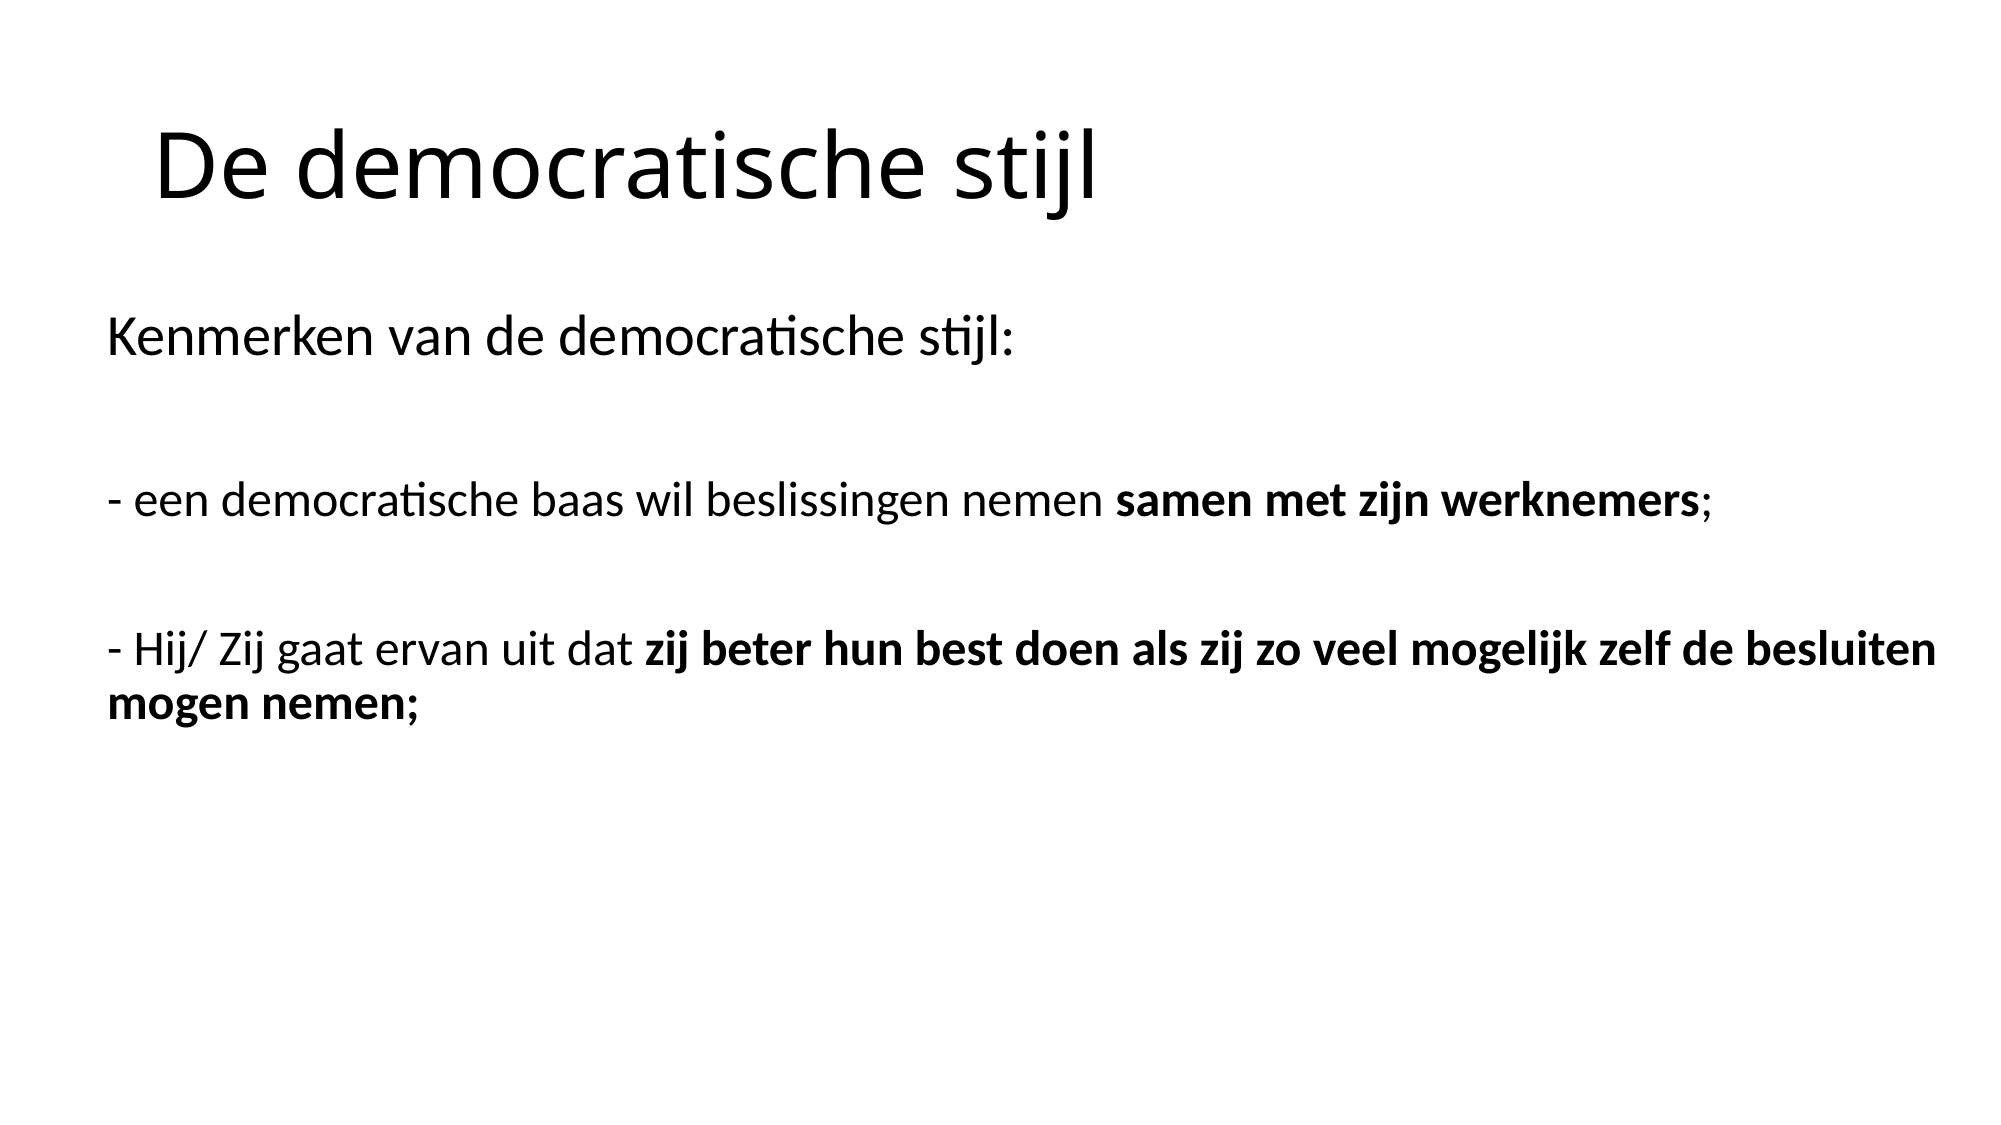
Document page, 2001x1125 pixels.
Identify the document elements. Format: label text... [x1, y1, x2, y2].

list Kenmerken van de democratische stijl: - een democratische baas wil beslissingen nemen samen met zijn werknemers; - Hij/ Zij gaat ervan uit dat zij beter hun best doen als zij zo veel mogelijk zelf de besluiten mogen nemen; [92, 297, 1966, 1012]
title De democratische stijl [137, 59, 1863, 278]
